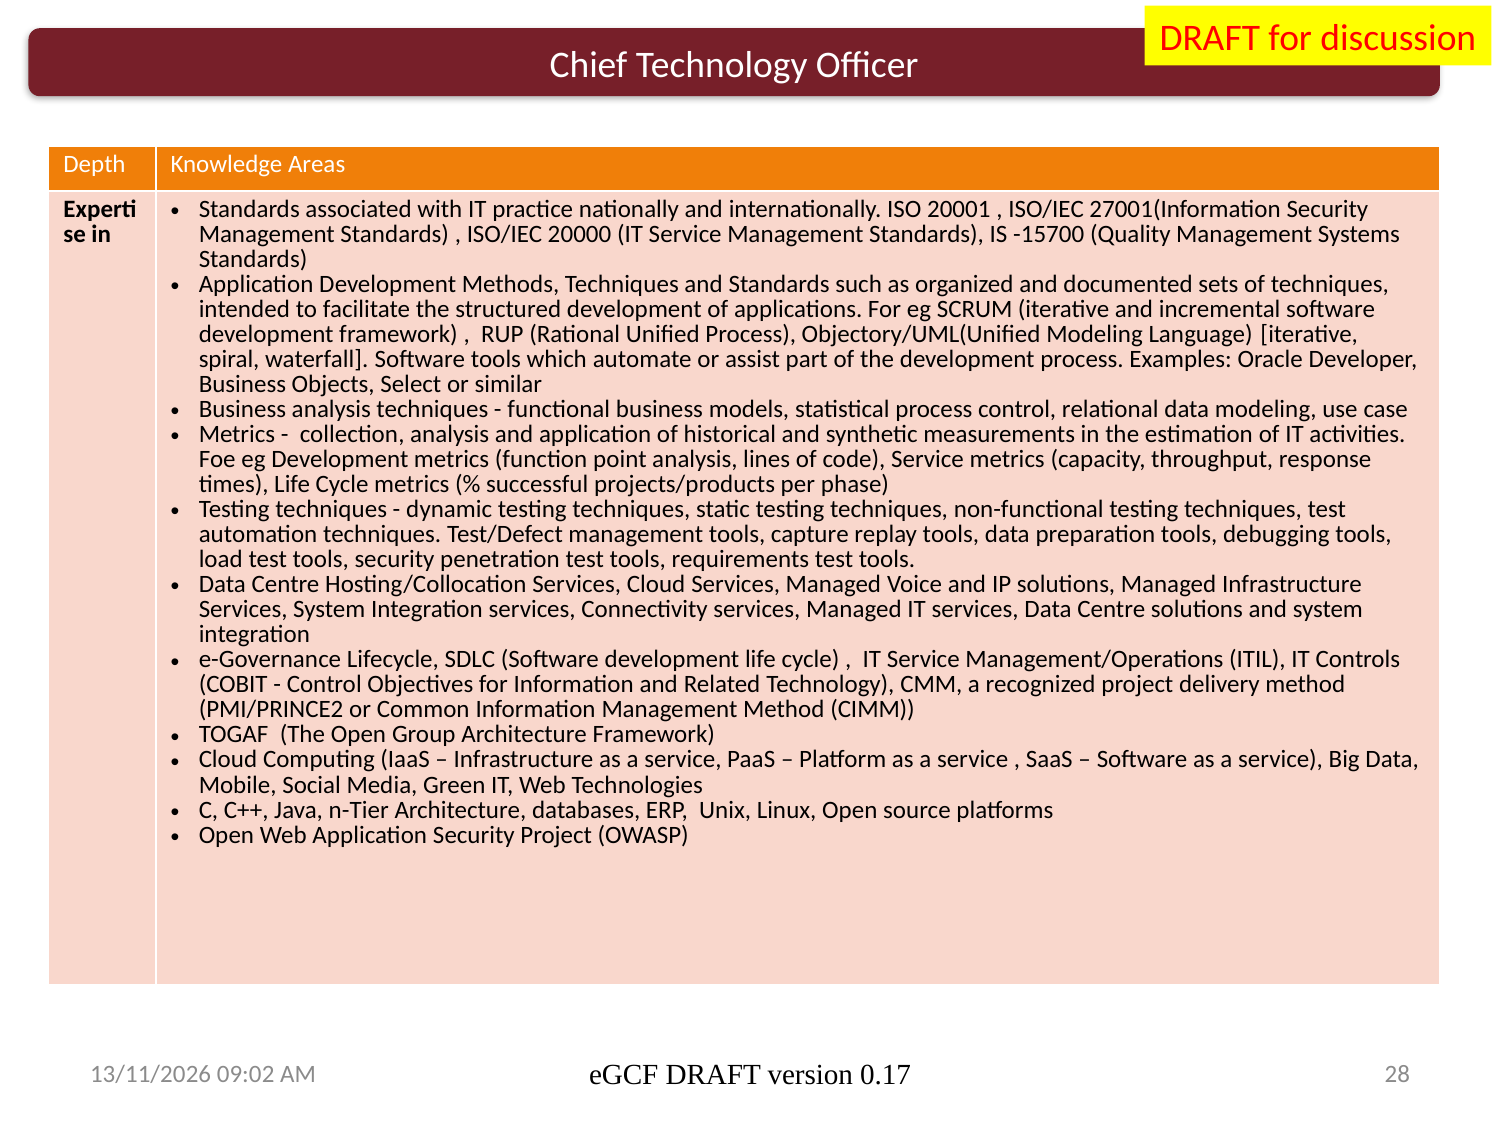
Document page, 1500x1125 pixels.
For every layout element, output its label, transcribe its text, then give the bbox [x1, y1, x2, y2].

table_cell Expertise in [49, 192, 155, 984]
text_box Chief Technology Officer [27, 27, 1441, 97]
table_header Knowledge Areas [157, 147, 1439, 190]
text_box DRAFT for discussion [1144, 5, 1492, 66]
table_header Depth [49, 147, 155, 190]
footer eGCF DRAFT version 0.17 [512, 1042, 988, 1103]
slide_number 28 [1074, 1042, 1425, 1103]
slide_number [75, 1042, 425, 1103]
table_cell Standards associated with IT practice nationally and internationally. ISO 20001 , ISO/IEC 27001(Information Security Management Standards) , ISO/IEC 20000 (IT Service Management Standards), IS -15700 (Quality Management Systems Standards) Application Development Methods, Techniques and Standards such as organized and documented sets of techniques, intended to facilitate the structured development of applications. For eg SCRUM (iterative and incremental software development framework) , RUP (Rational Unified Process), Objectory/UML(Unified Modeling Language) [iterative, spiral, waterfall]. Software tools which automate or assist part of the development process. Examples: Oracle Developer, Business Objects, Select or similar Business analysis techniques - functional business models, statistical process control, relational data modeling, use case Metrics - collection, analysis and application of historical and synthetic measurements in the estimation of IT activities. Foe eg Development metrics (function point analysis, lines of code), Service metrics (capacity, throughput, response times), Life Cycle metrics (% successful projects/products per phase) Testing techniques - dynamic testing techniques, static testing techniques, non-functional testing techniques, test automation techniques. Test/Defect management tools, capture replay tools, data preparation tools, debugging tools, load test tools, security penetration test tools, requirements test tools. Data Centre Hosting/Collocation Services, Cloud Services, Managed Voice and IP solutions, Managed Infrastructure Services, System Integration services, Connectivity services, Managed IT services, Data Centre solutions and system integration e-Governance Lifecycle, SDLC (Software development life cycle) , IT Service Management/Operations (ITIL), IT Controls (COBIT - Control Objectives for Information and Related Technology), CMM, a recognized project delivery method (PMI/PRINCE2 or Common Information Management Method (CIMM)) TOGAF (The Open Group Architecture Framework) Cloud Computing (IaaS – Infrastructure as a service, PaaS – Platform as a service , SaaS – Software as a service), Big Data, Mobile, Social Media, Green IT, Web Technologies C, C++, Java, n-Tier Architecture, databases, ERP, Unix, Linux, Open source platforms Open Web Application Security Project (OWASP) [157, 192, 1439, 984]
